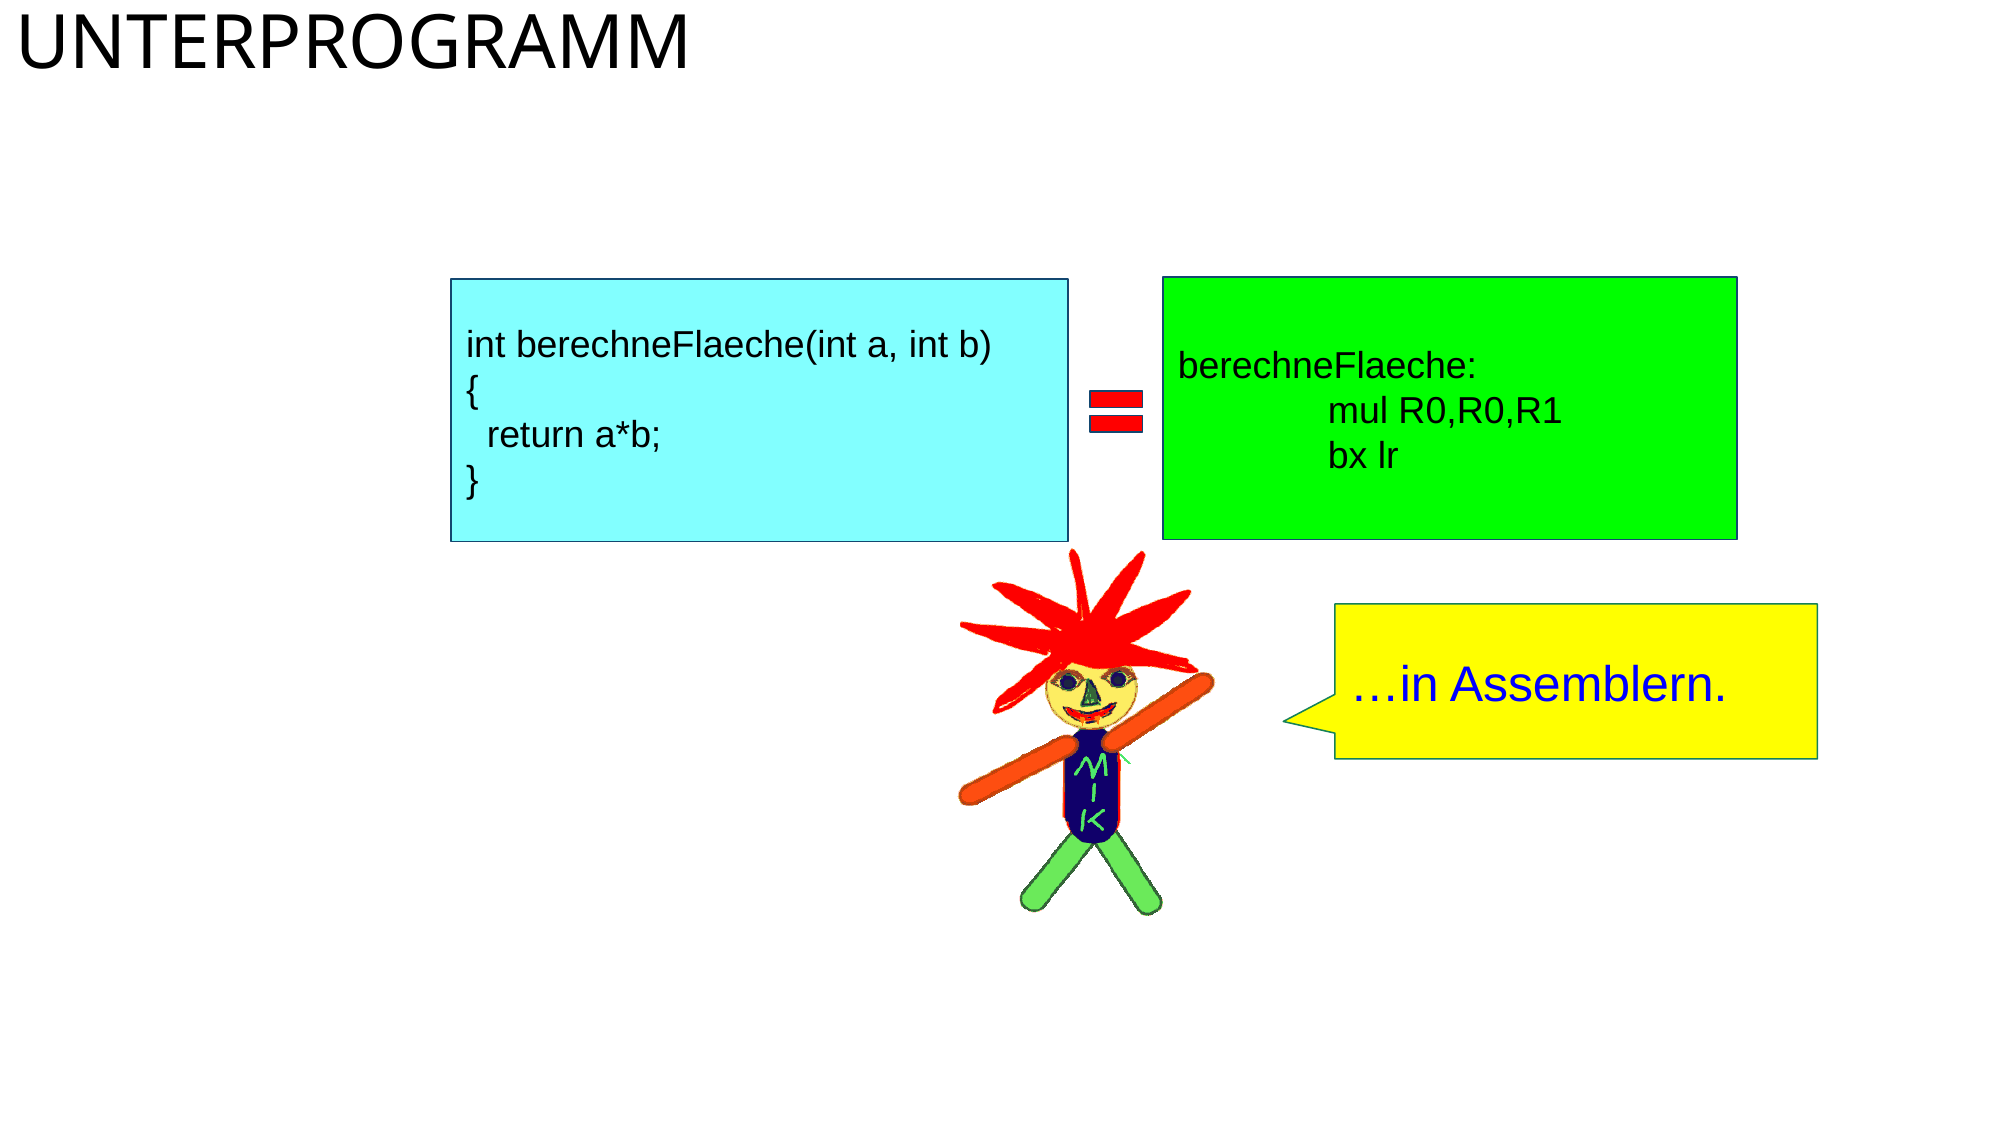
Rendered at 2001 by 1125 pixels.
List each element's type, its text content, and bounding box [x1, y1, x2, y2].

title UNTERPROGRAMM [0, 7, 772, 83]
text_box …in Assemblern. [1283, 603, 1818, 759]
text_box [1090, 415, 1143, 432]
text_box int berechneFlaeche(int a, int b) { return a*b; } [450, 278, 1068, 542]
picture [931, 539, 1232, 925]
text_box [1090, 390, 1143, 408]
text_box berechneFlaeche: mul R0,R0,R1 bx lr [1162, 276, 1738, 540]
